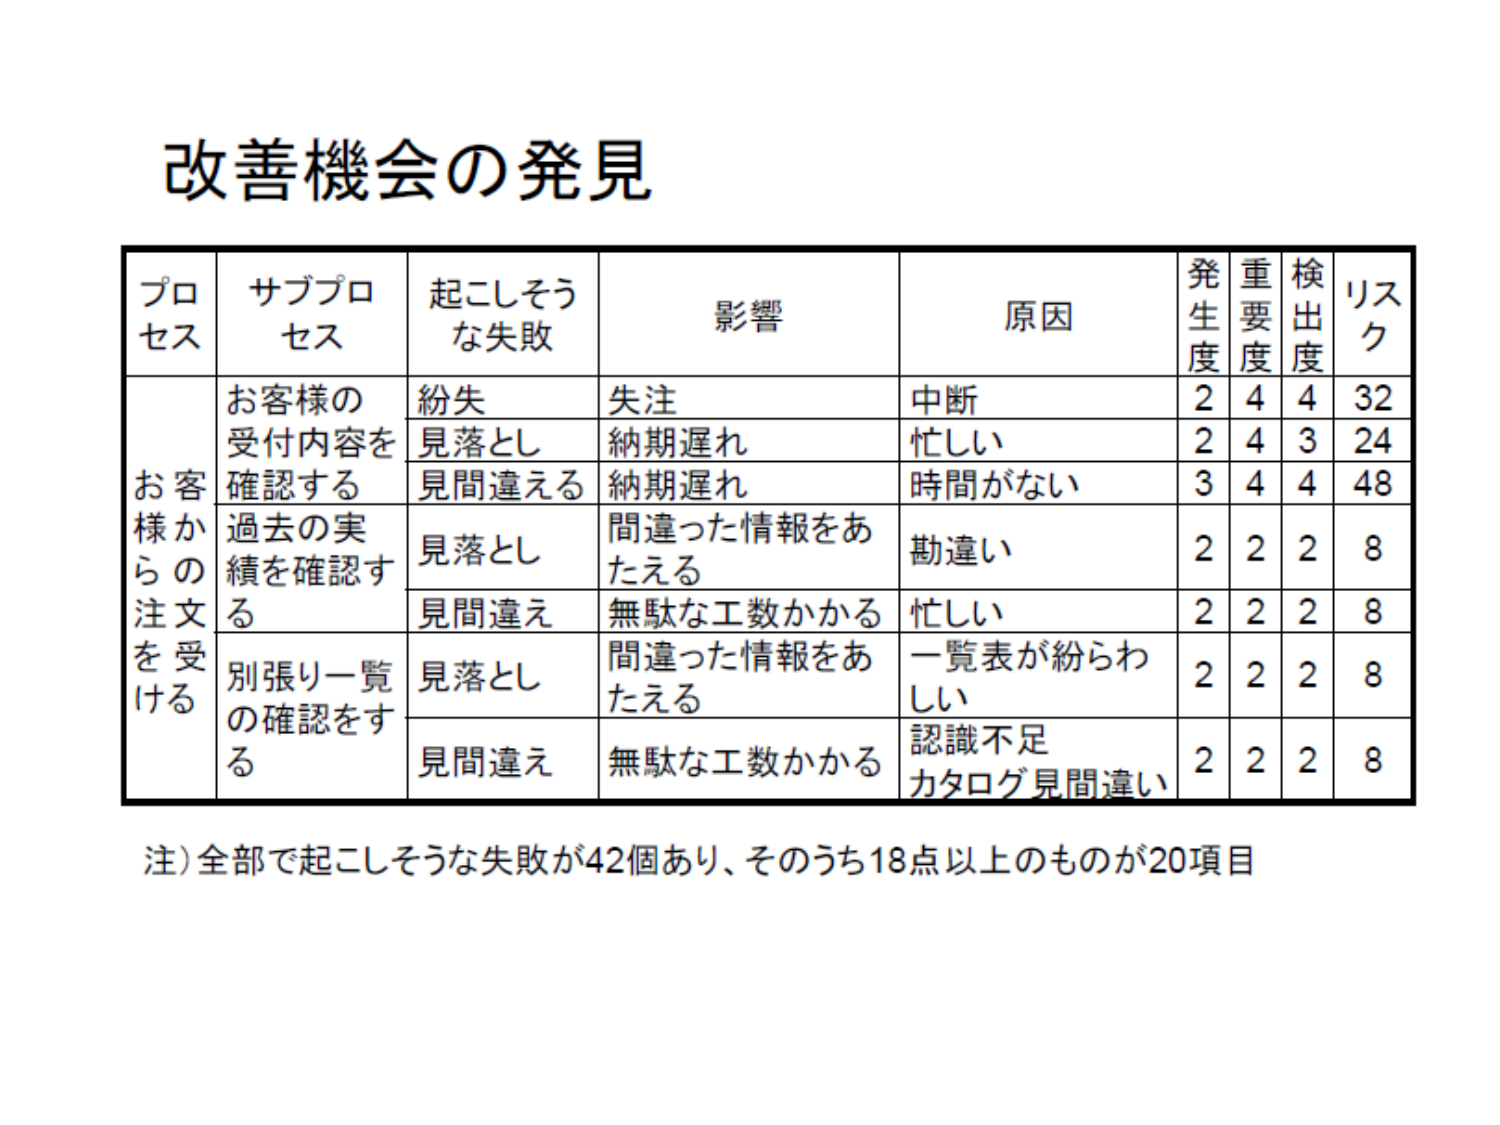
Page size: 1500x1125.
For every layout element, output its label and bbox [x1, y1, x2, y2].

picture [114, 136, 1424, 903]
